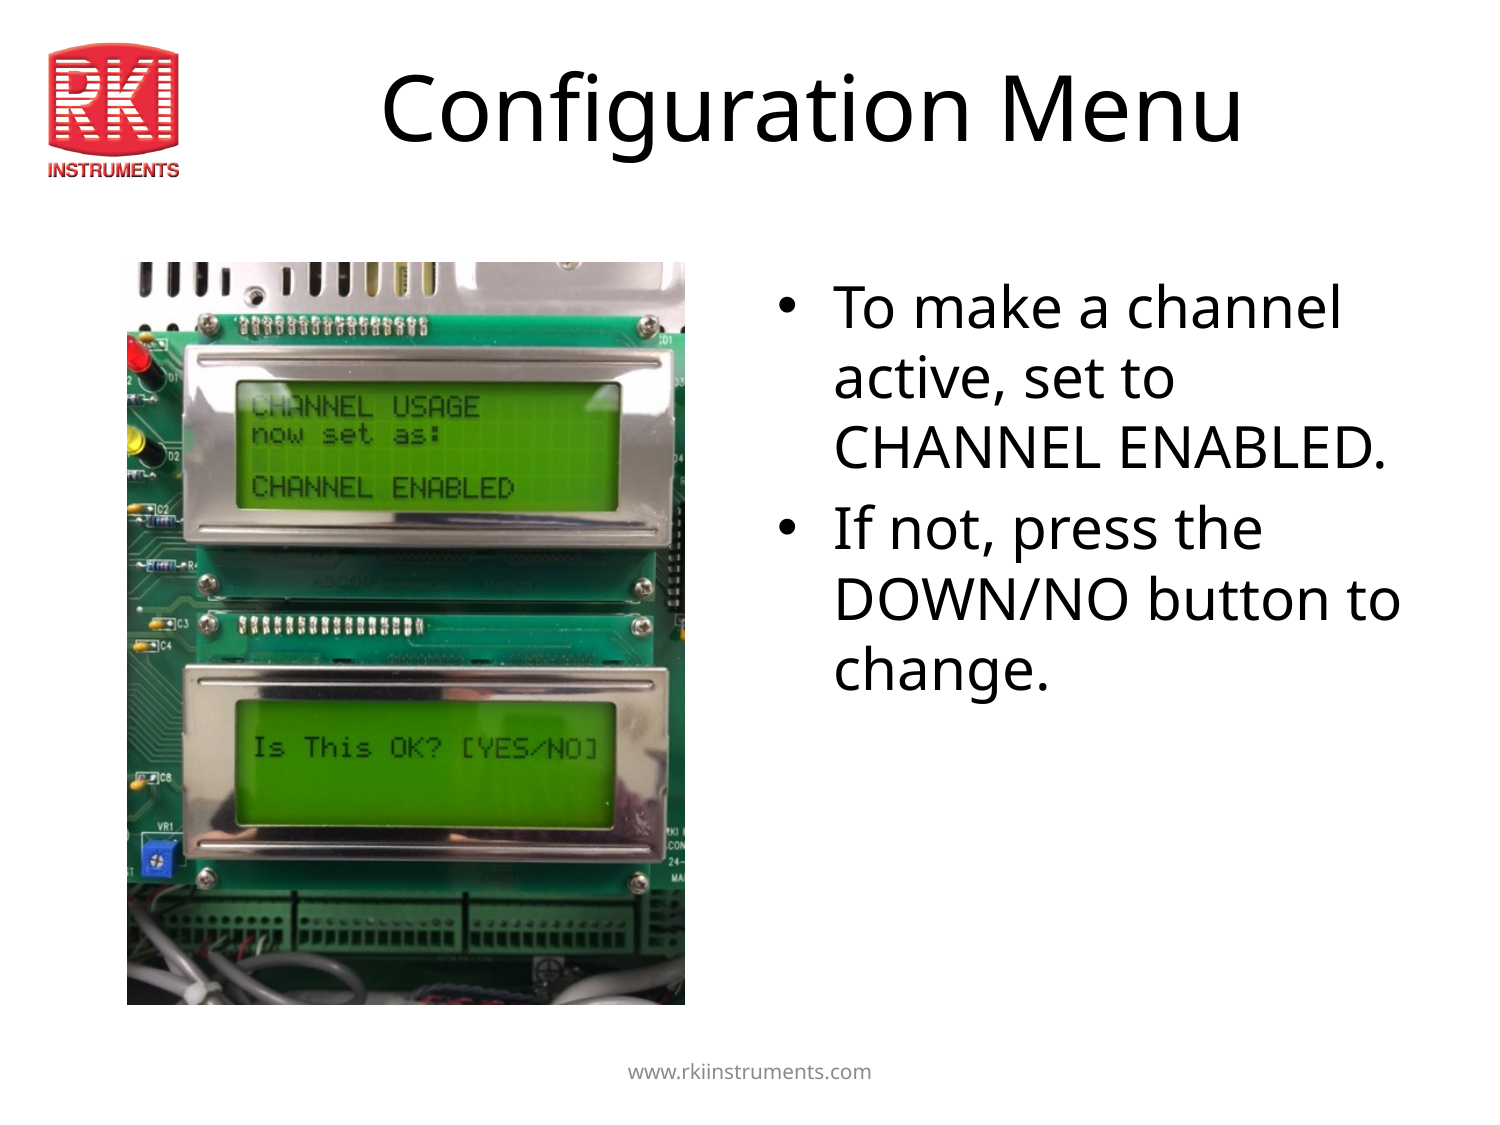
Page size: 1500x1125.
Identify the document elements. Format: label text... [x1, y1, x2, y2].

title Configuration Menu [175, 49, 1451, 161]
list To make a channel active, set to CHANNEL ENABLED. If not, press the DOWN/NO button to change. [762, 262, 1425, 1005]
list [74, 262, 738, 1006]
picture [37, 37, 188, 184]
footer www.rkiinstruments.com [512, 1042, 988, 1103]
